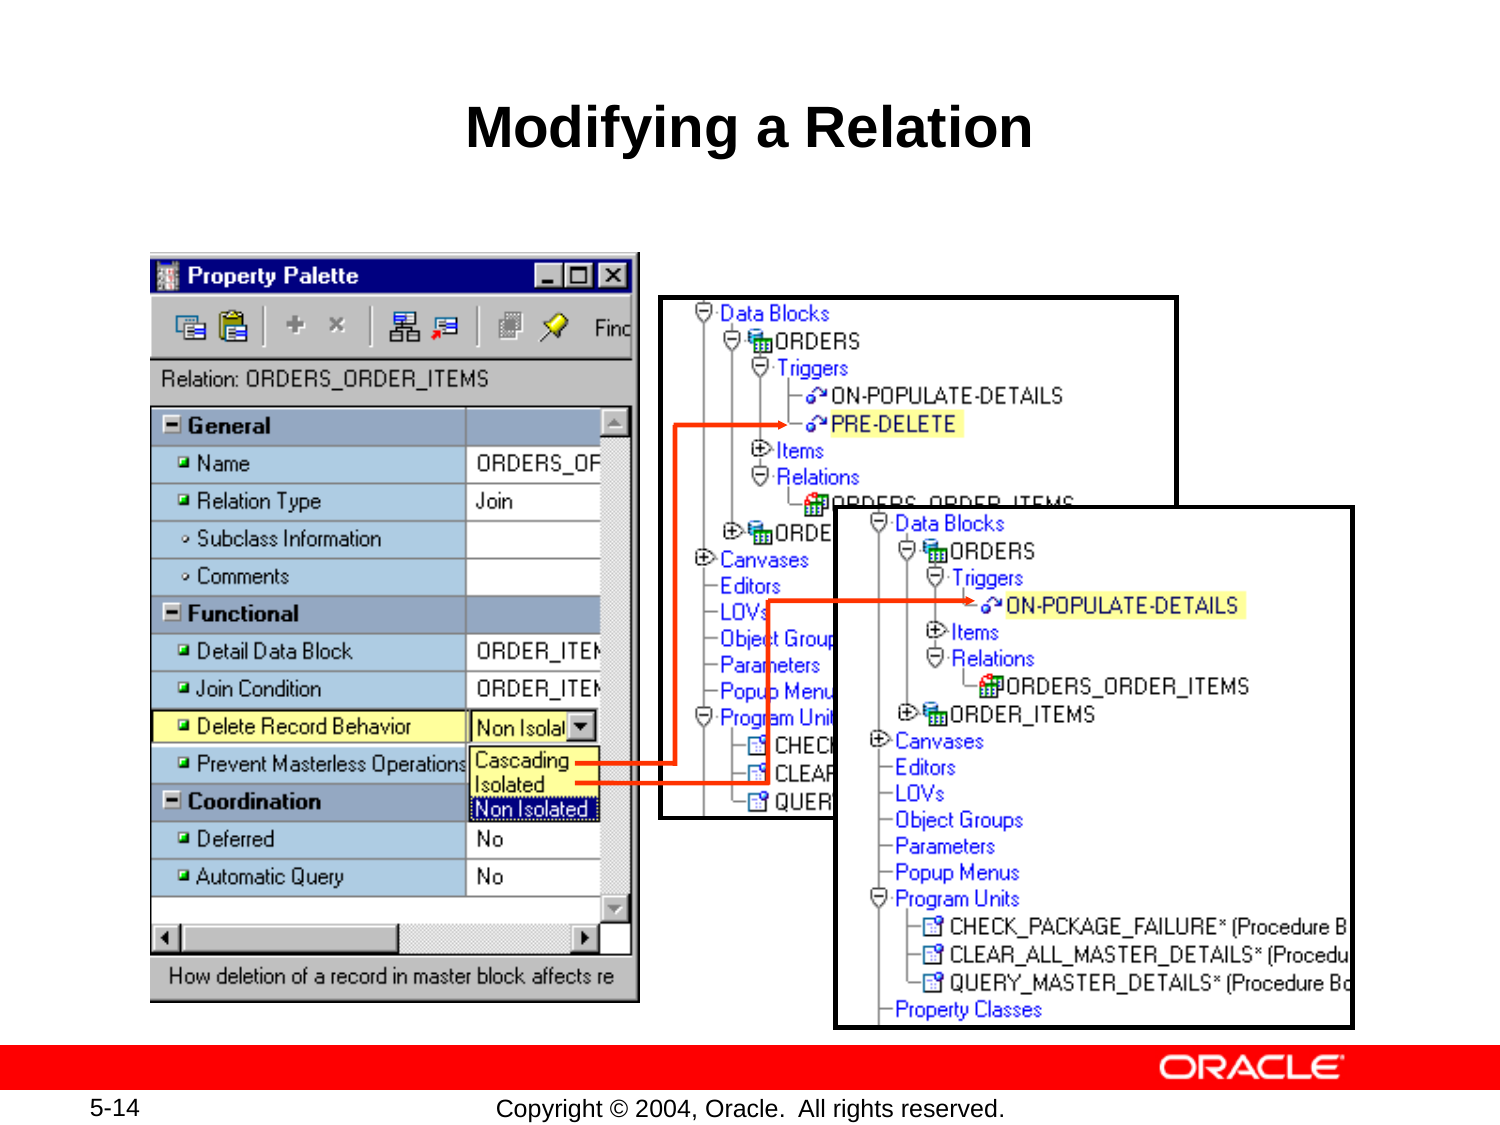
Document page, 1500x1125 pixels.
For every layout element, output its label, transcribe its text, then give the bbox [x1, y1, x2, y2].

picture [149, 252, 640, 1003]
title Modifying a Relation [149, 87, 1351, 232]
picture [662, 299, 1351, 1026]
